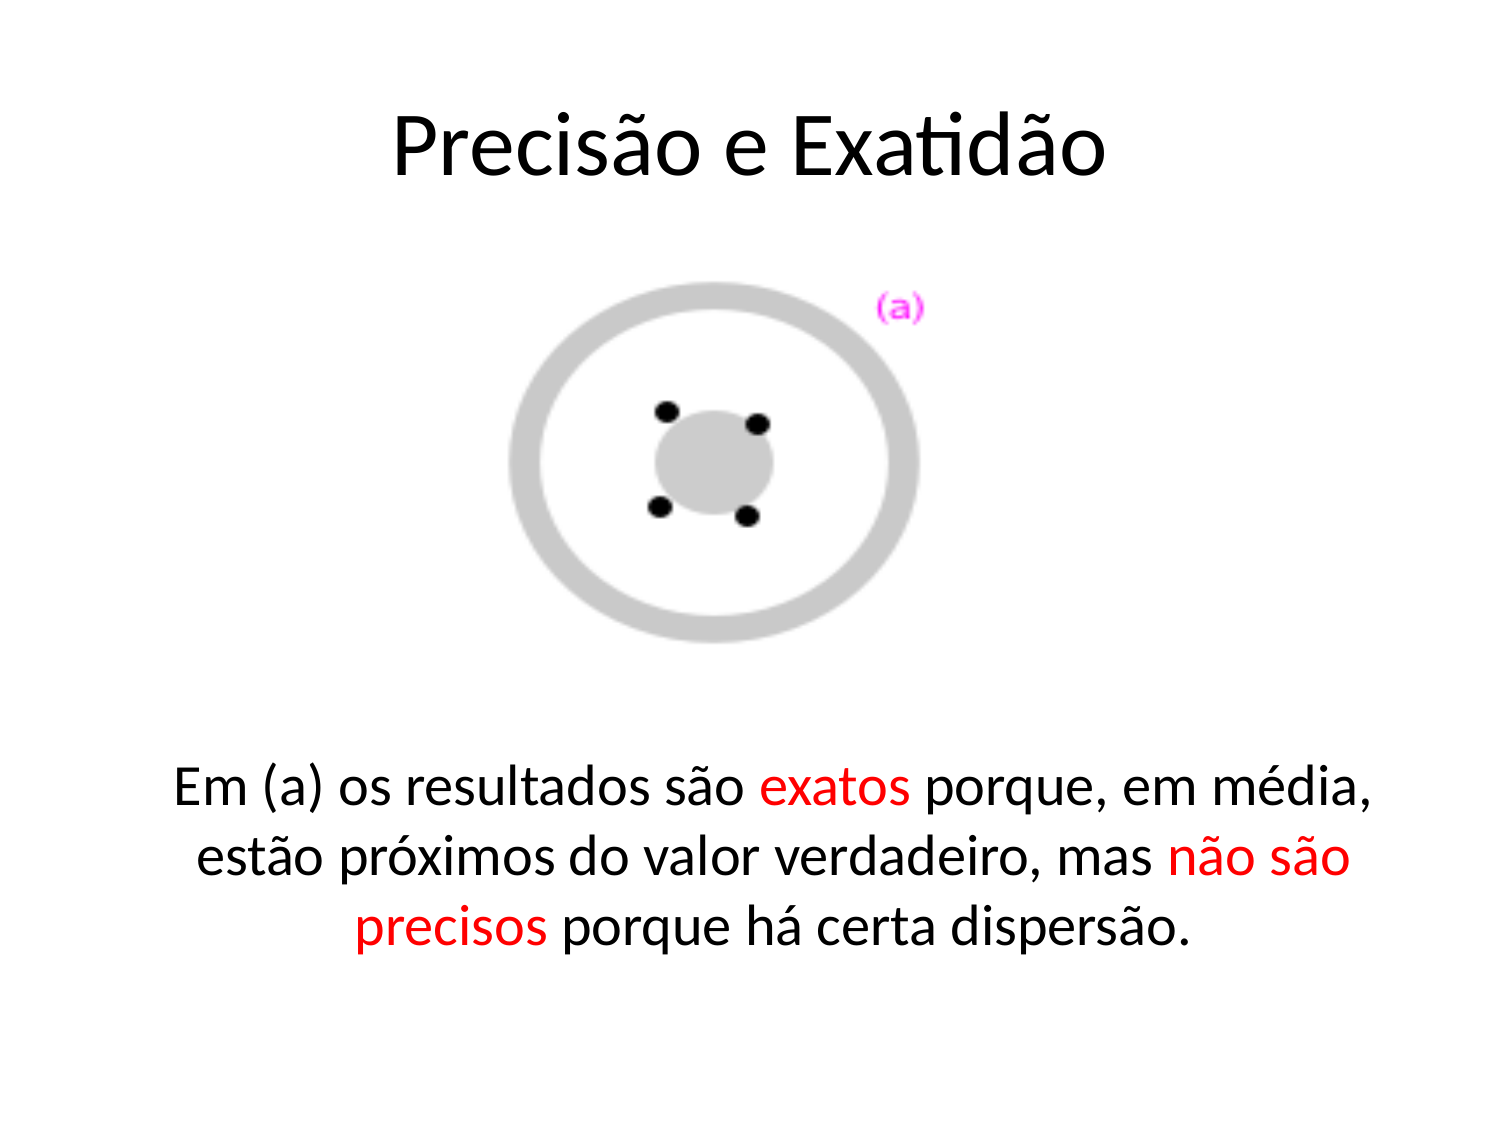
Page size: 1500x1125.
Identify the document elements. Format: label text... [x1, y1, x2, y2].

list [454, 243, 963, 672]
title Precisão e Exatidão [75, 45, 1425, 233]
text_box Em (a) os resultados são exatos porque, em média, estão próximos do valor verdadeiro, mas não são precisos porque há certa dispersão. [100, 739, 1447, 965]
